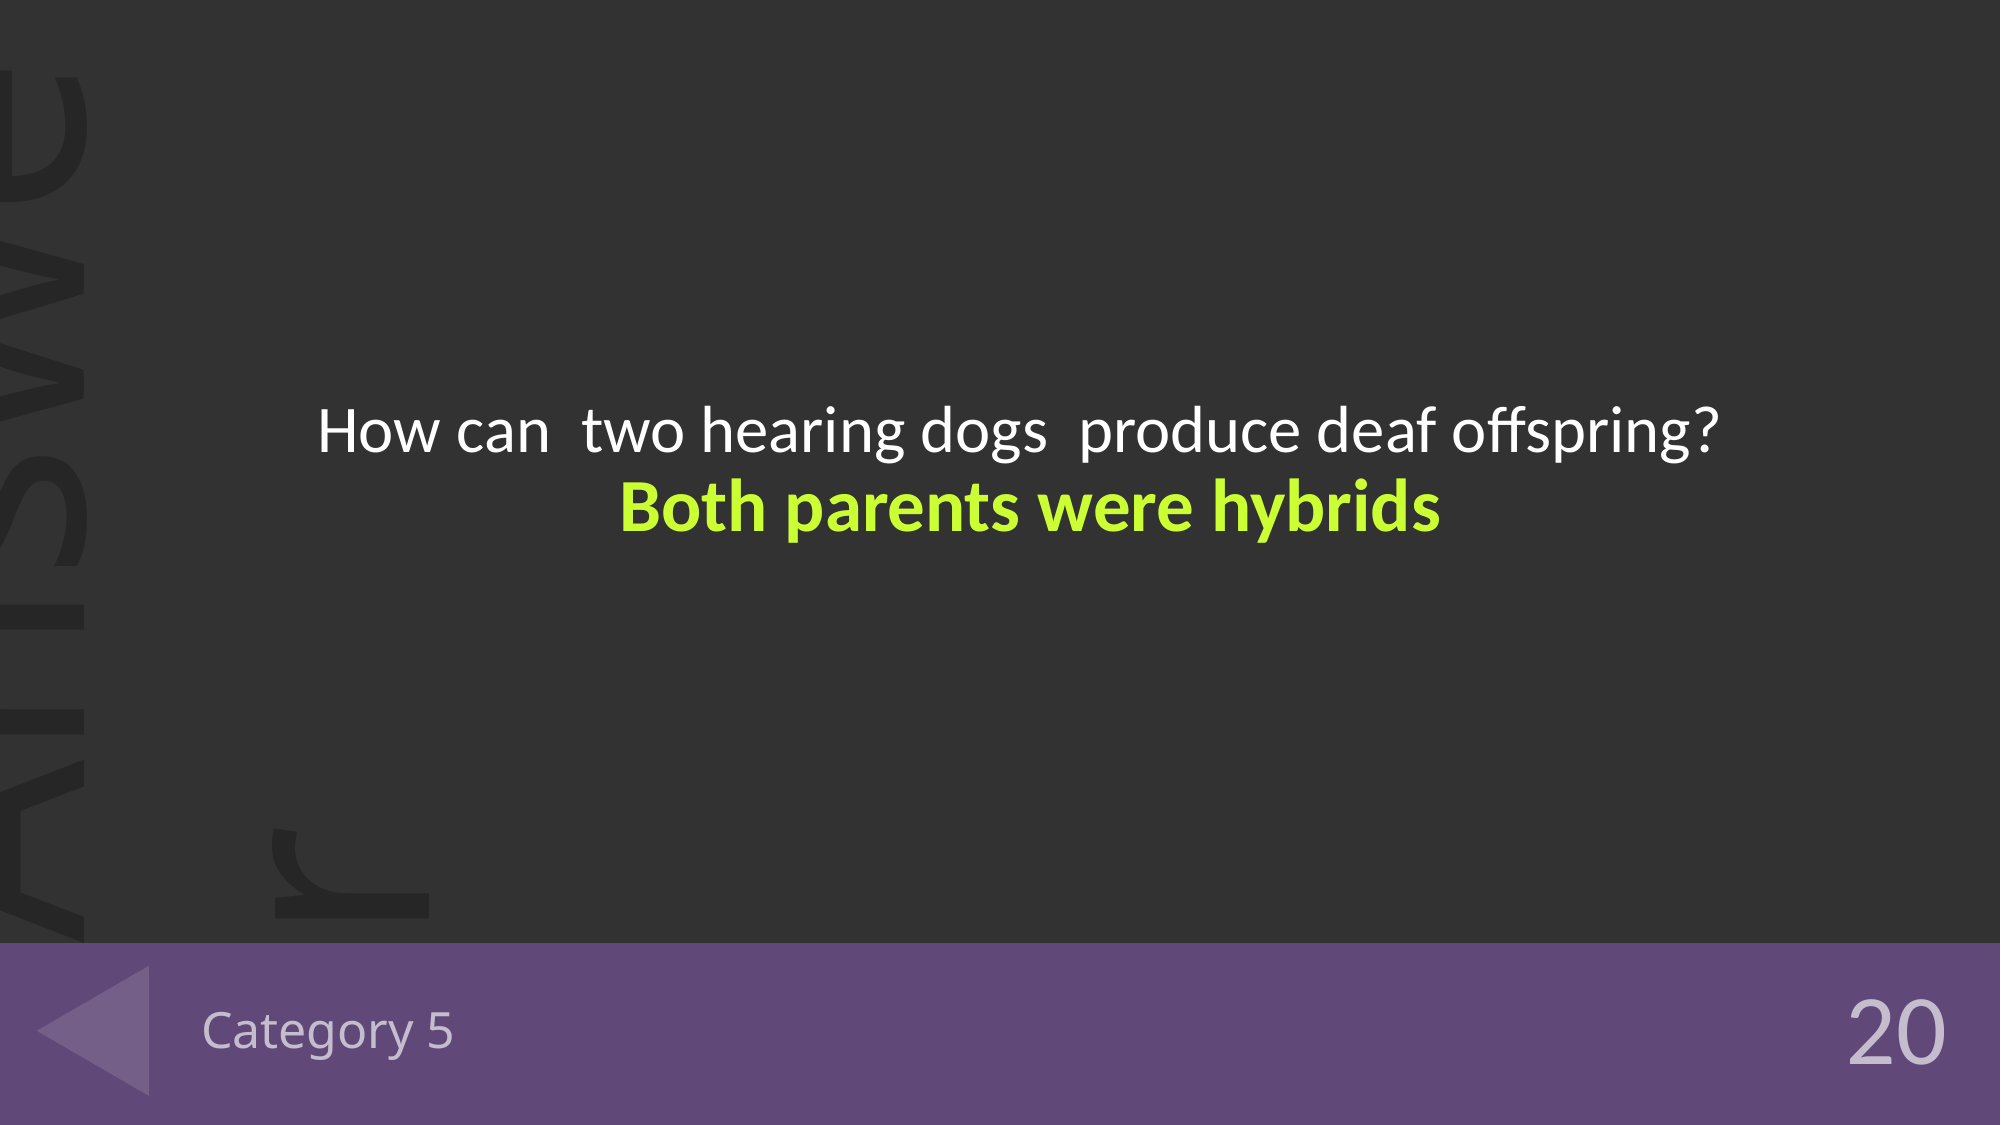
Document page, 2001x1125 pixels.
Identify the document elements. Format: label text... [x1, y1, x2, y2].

title Category 5 [185, 967, 1494, 1097]
list 20 [1494, 967, 1963, 1097]
list How can two hearing dogs produce deaf offspring? Both parents were hybrids [302, 307, 1760, 636]
